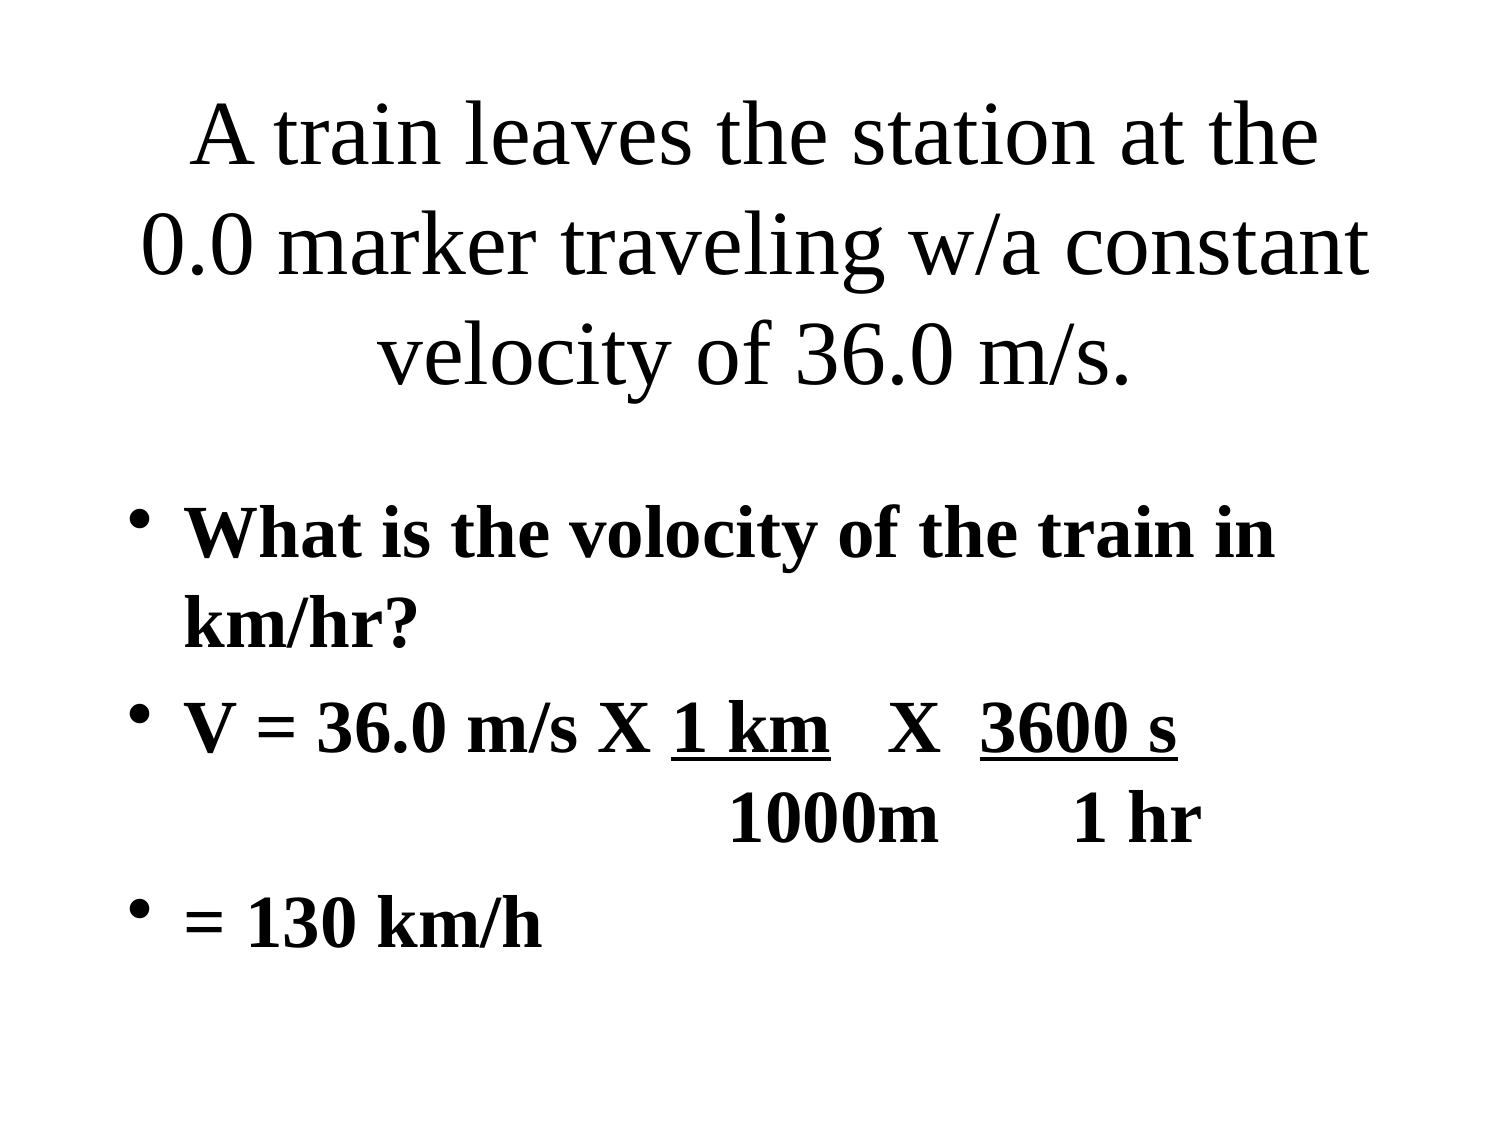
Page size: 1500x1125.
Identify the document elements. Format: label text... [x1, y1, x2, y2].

title A train leaves the station at the 0.0 marker traveling w/a constant velocity of 36.0 m/s. [112, 99, 1401, 376]
list What is the volocity of the train in km/hr? V = 36.0 m/s X 1 km X 3600 s 1000m 1 hr = 130 km/h [112, 474, 1388, 1001]
